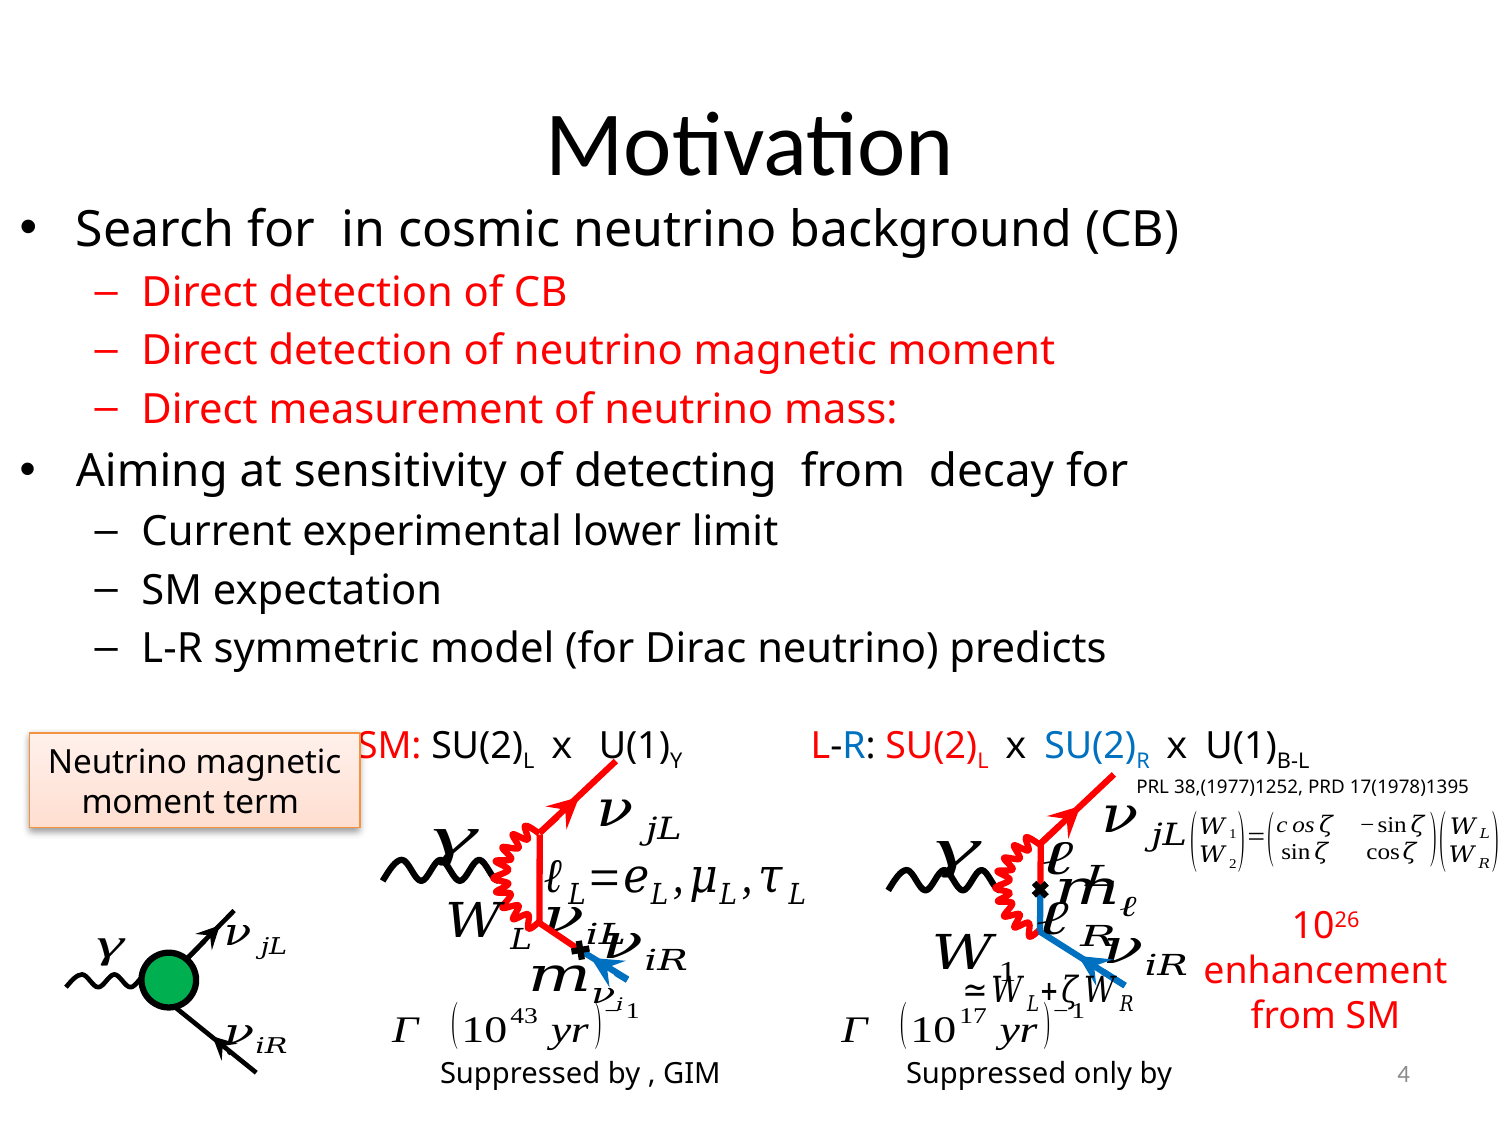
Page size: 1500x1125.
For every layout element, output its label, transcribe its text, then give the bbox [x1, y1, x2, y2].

title Motivation [75, 45, 1425, 233]
slide_number 4 [1074, 1042, 1425, 1103]
text_box 1026 enhancement from SM [1173, 893, 1478, 1044]
text_box PRL 38,(1977)1252, PRD 17(1978)1395 [1121, 767, 1484, 805]
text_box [887, 787, 1190, 988]
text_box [382, 781, 806, 1015]
text_box L-R: SU(2)LｘSU(2)RｘU(1)B-L [795, 713, 1325, 780]
text_box SM: SU(2)Lｘ U(1)Y [342, 713, 698, 780]
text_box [65, 894, 289, 1059]
